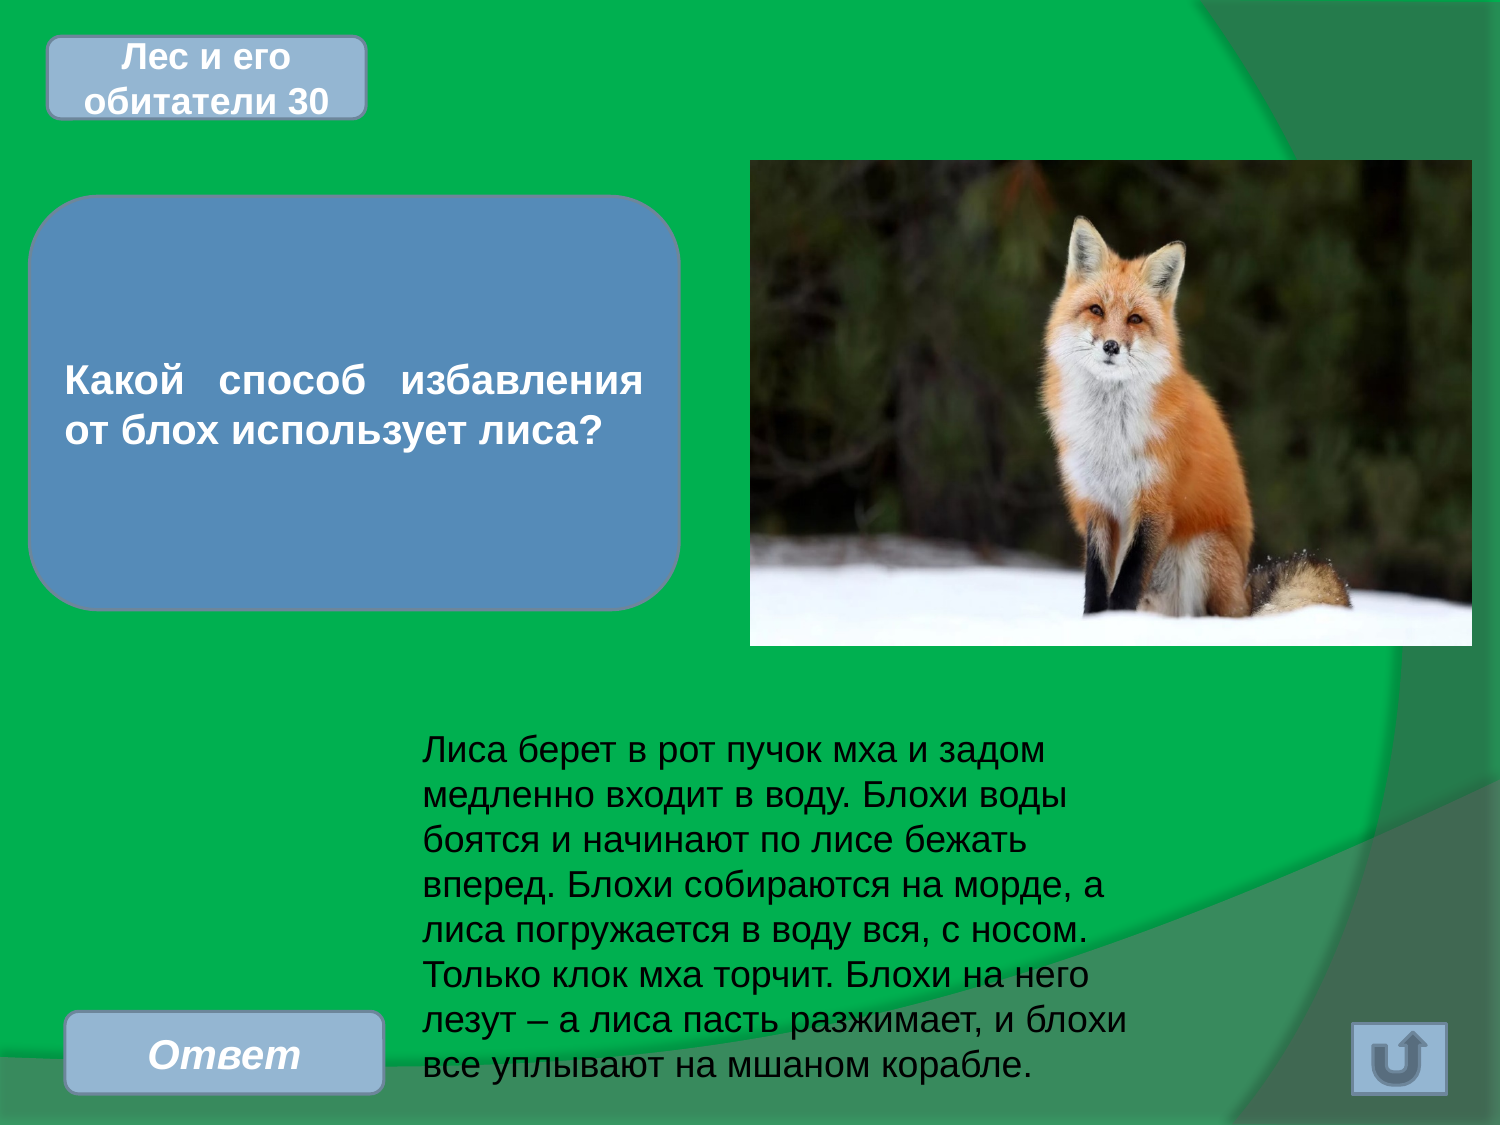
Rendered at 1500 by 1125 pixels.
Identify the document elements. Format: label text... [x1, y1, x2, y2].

picture [749, 159, 1472, 646]
text_box [1351, 1022, 1448, 1096]
text_box Ответ [63, 1009, 386, 1096]
text_box Лиса берет в рот пучок мха и задом медленно входит в воду. Блохи воды боятся и начинают по лисе бежать вперед. Блохи собираются на морде, а лиса погружается в воду вся, с носом. Только клок мха торчит. Блохи на него лезут – а лиса пасть разжимает, и блохи все уплывают на мшаном корабле. [407, 717, 1158, 1093]
text_box Какой способ избавления от блох использует лиса? [27, 194, 681, 612]
text_box Лес и его обитатели 30 [45, 34, 368, 121]
